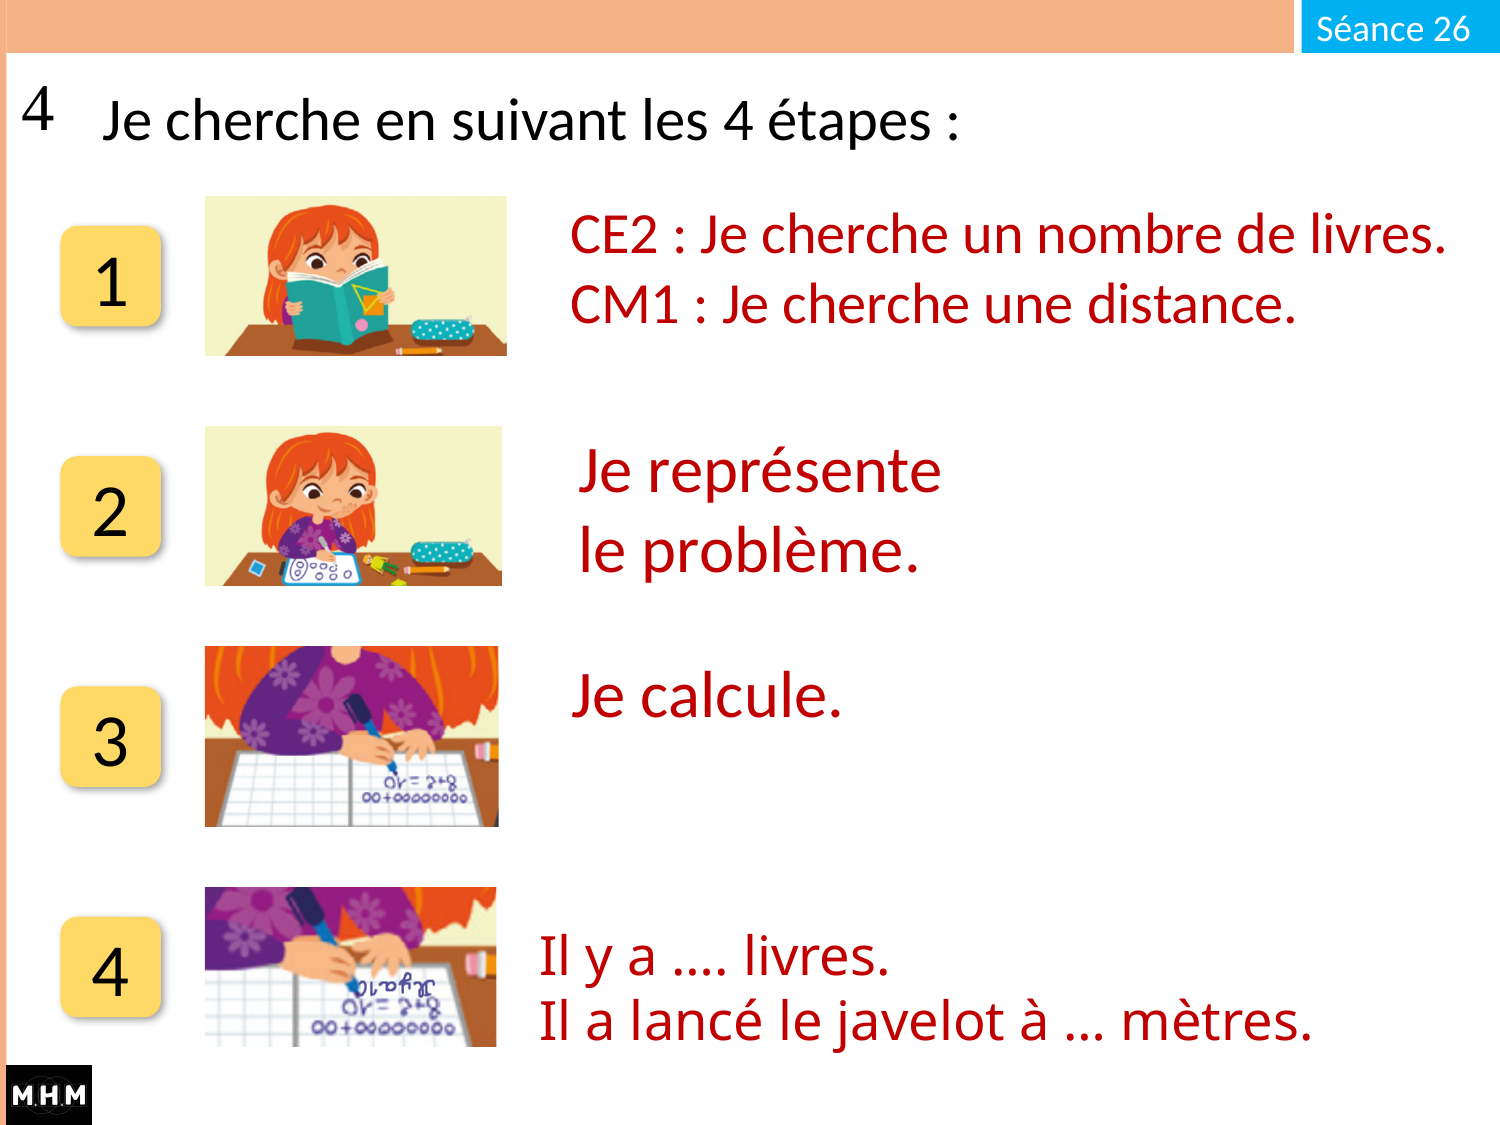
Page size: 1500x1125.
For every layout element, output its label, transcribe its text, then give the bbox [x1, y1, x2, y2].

text_box Je représente le problème. [563, 418, 1415, 593]
picture [204, 196, 515, 356]
picture [204, 887, 497, 1047]
text_box 2 [58, 454, 163, 559]
text_box Il y a …. livres. Il a lancé le javelot à … mètres. [524, 913, 1455, 1059]
text_box CE2 : Je cherche un nombre de livres. CM1 : Je cherche une distance. [555, 188, 1492, 343]
picture [6, 1065, 92, 1125]
text_box 1 [58, 223, 163, 329]
title Je cherche en suivant les 4 étapes : [88, 35, 1382, 161]
text_box Je calcule. [556, 643, 1408, 739]
text_box 4 [58, 914, 163, 1020]
picture [204, 426, 503, 587]
text_box 3 [58, 684, 163, 790]
picture [204, 645, 499, 828]
